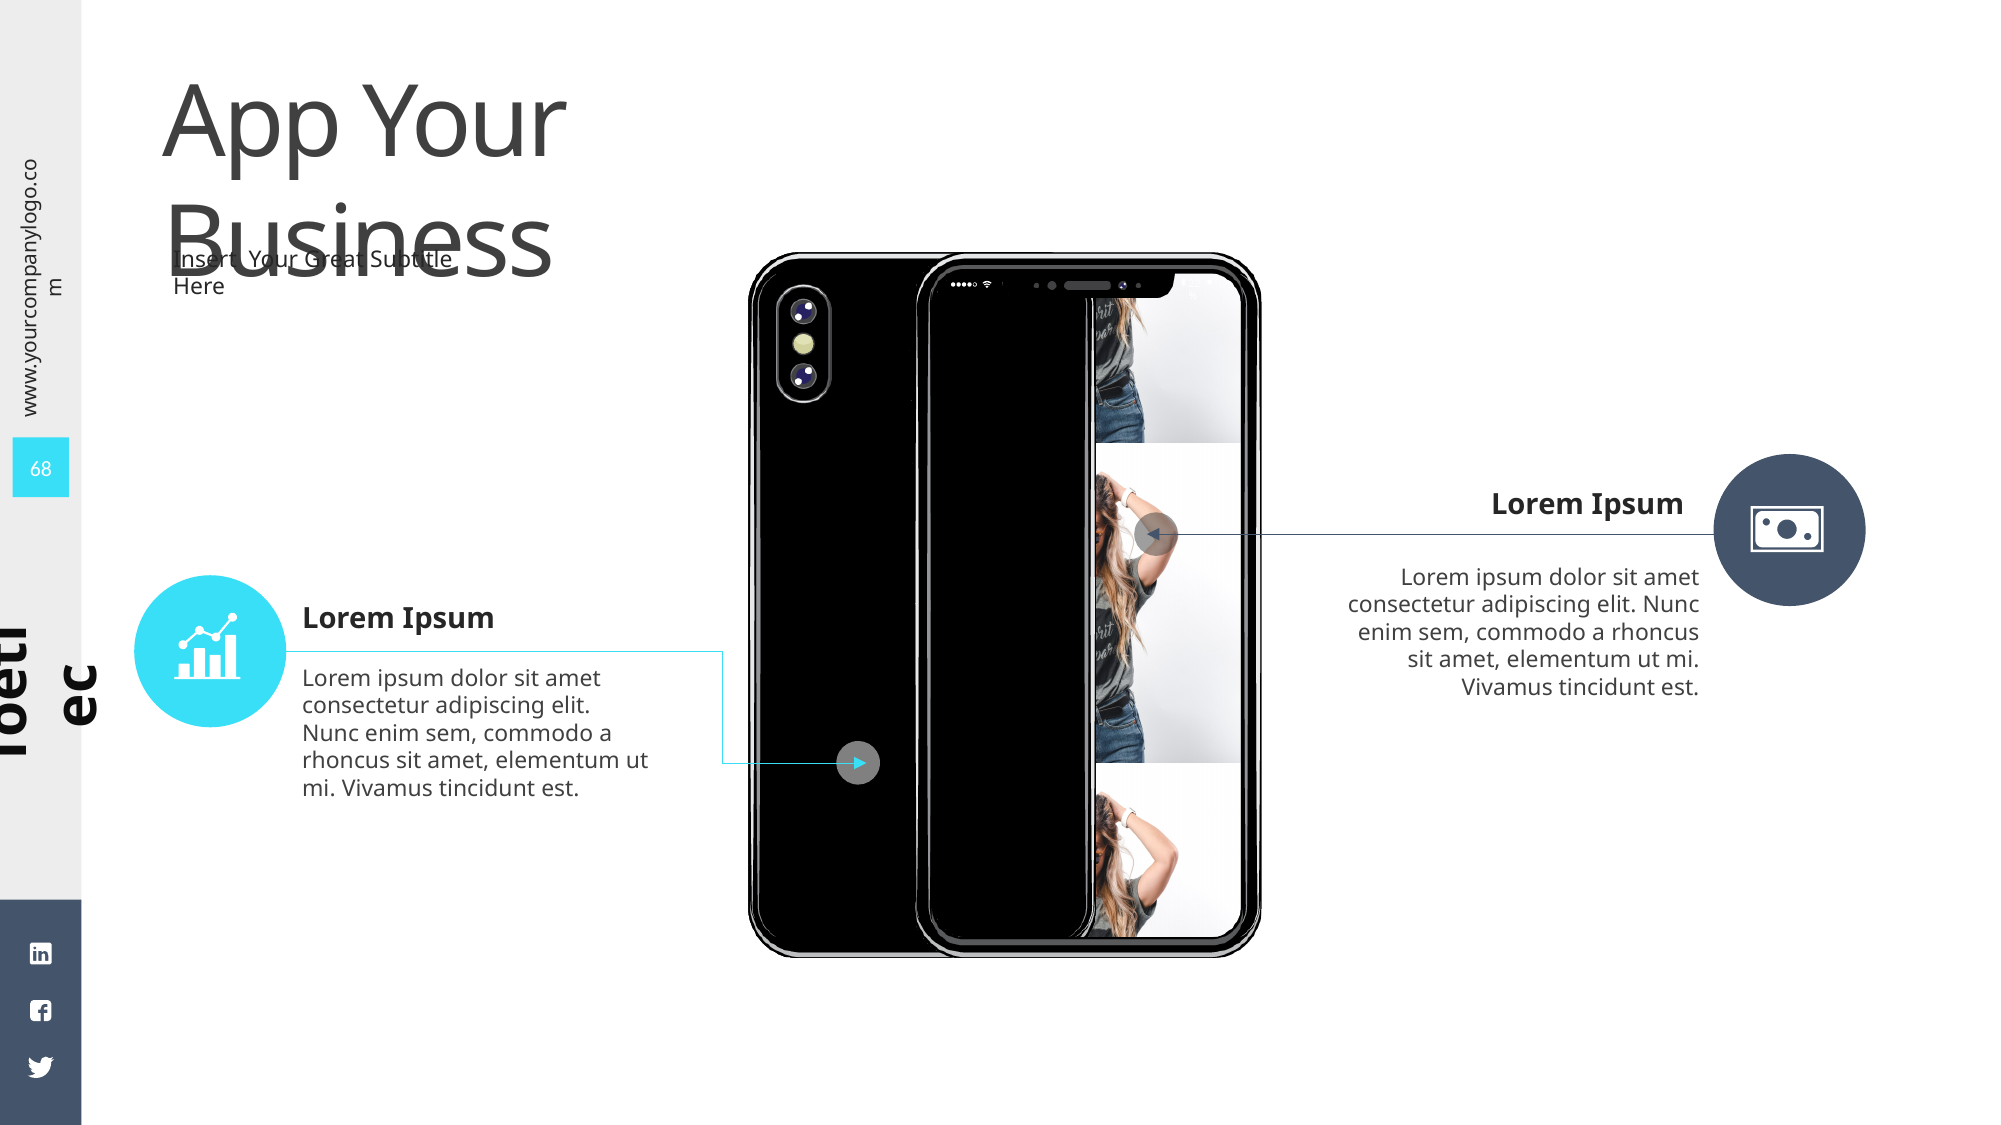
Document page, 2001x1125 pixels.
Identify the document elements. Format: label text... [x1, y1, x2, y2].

text_box [134, 575, 287, 728]
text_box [578, 651, 867, 764]
slide_number 68 [12, 437, 69, 498]
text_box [1750, 506, 1824, 553]
text_box Lorem ipsum dolor sit amet consectetur adipiscing elit. Nunc enim sem, commodo a rhoncus sit amet, elementum ut mi. Vivamus tincidunt est. [1332, 554, 1715, 707]
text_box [748, 252, 1262, 958]
text_box [1713, 453, 1866, 607]
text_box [174, 612, 241, 680]
text_box App Your Business [147, 116, 677, 236]
text_box Lorem ipsum dolor sit amet consectetur adipiscing elit. Nunc enim sem, commodo a rhoncus sit amet, elementum ut mi. Vivamus tincidunt est. [287, 656, 665, 809]
text_box Insert Your Great Subtitle Here [158, 237, 512, 307]
text_box Lorem Ipsum [287, 592, 748, 643]
text_box Lorem Ipsum [1262, 478, 1699, 528]
picture [928, 261, 1250, 947]
